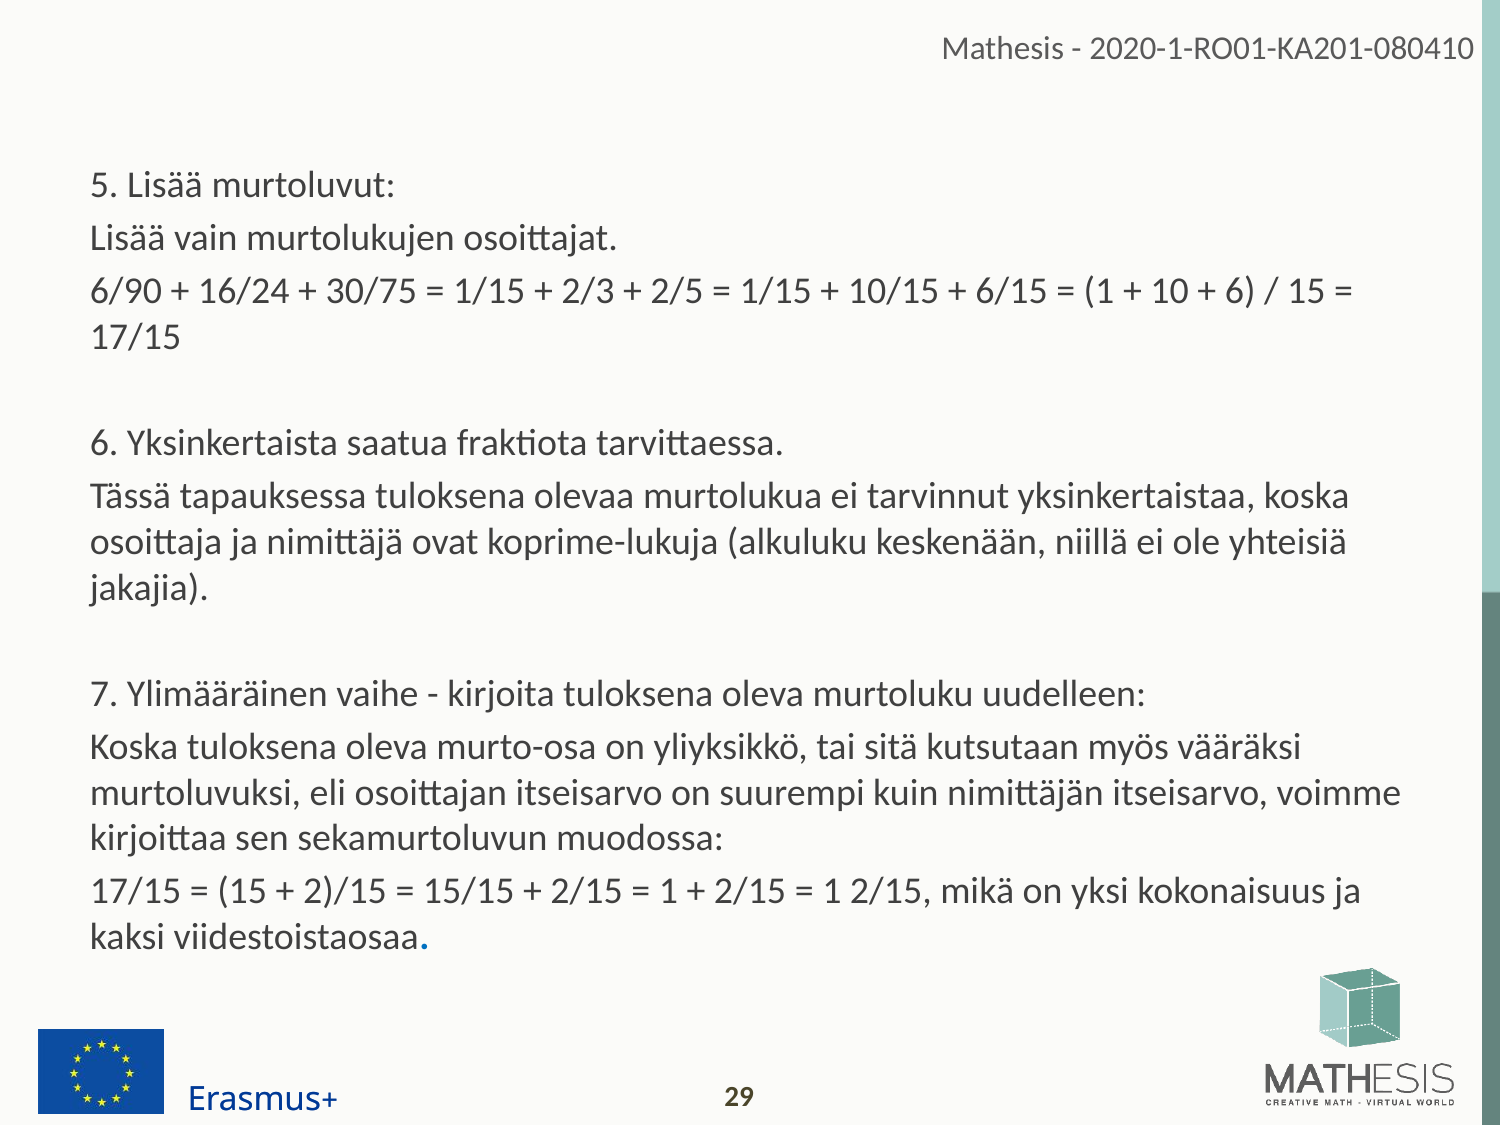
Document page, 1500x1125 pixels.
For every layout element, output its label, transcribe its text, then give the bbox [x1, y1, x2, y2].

picture [38, 1029, 164, 1114]
list 5. Lisää murtoluvut: Lisää vain murtolukujen osoittajat. 6/90 + 16/24 + 30/75 = 1/15 + 2/3 + 2/5 = 1/15 + 10/15 + 6/15 = (1 + 10 + 6) / 15 = 17/15 6. Yksinkertaista saatua fraktiota tarvittaessa. Tässä tapauksessa tuloksena olevaa murtolukua ei tarvinnut yksinkertaistaa, koska osoittaja ja nimittäjä ovat koprime-lukuja (alkuluku keskenään, niillä ei ole yhteisiä jakajia). 7. Ylimääräinen vaihe - kirjoita tuloksena oleva murtoluku uudelleen: Koska tuloksena oleva murto-osa on yliyksikkö, tai sitä kutsutaan myös vääräksi murtoluvuksi, eli osoittajan itseisarvo on suurempi kuin nimittäjän itseisarvo, voimme kirjoittaa sen sekamurtoluvun muodossa: 17/15 = (15 + 2)/15 = 15/15 + 2/15 = 1 + 2/15 = 1 2/15, mikä on yksi kokonaisuus ja kaksi viidestoistaosaa. [75, 152, 1425, 966]
